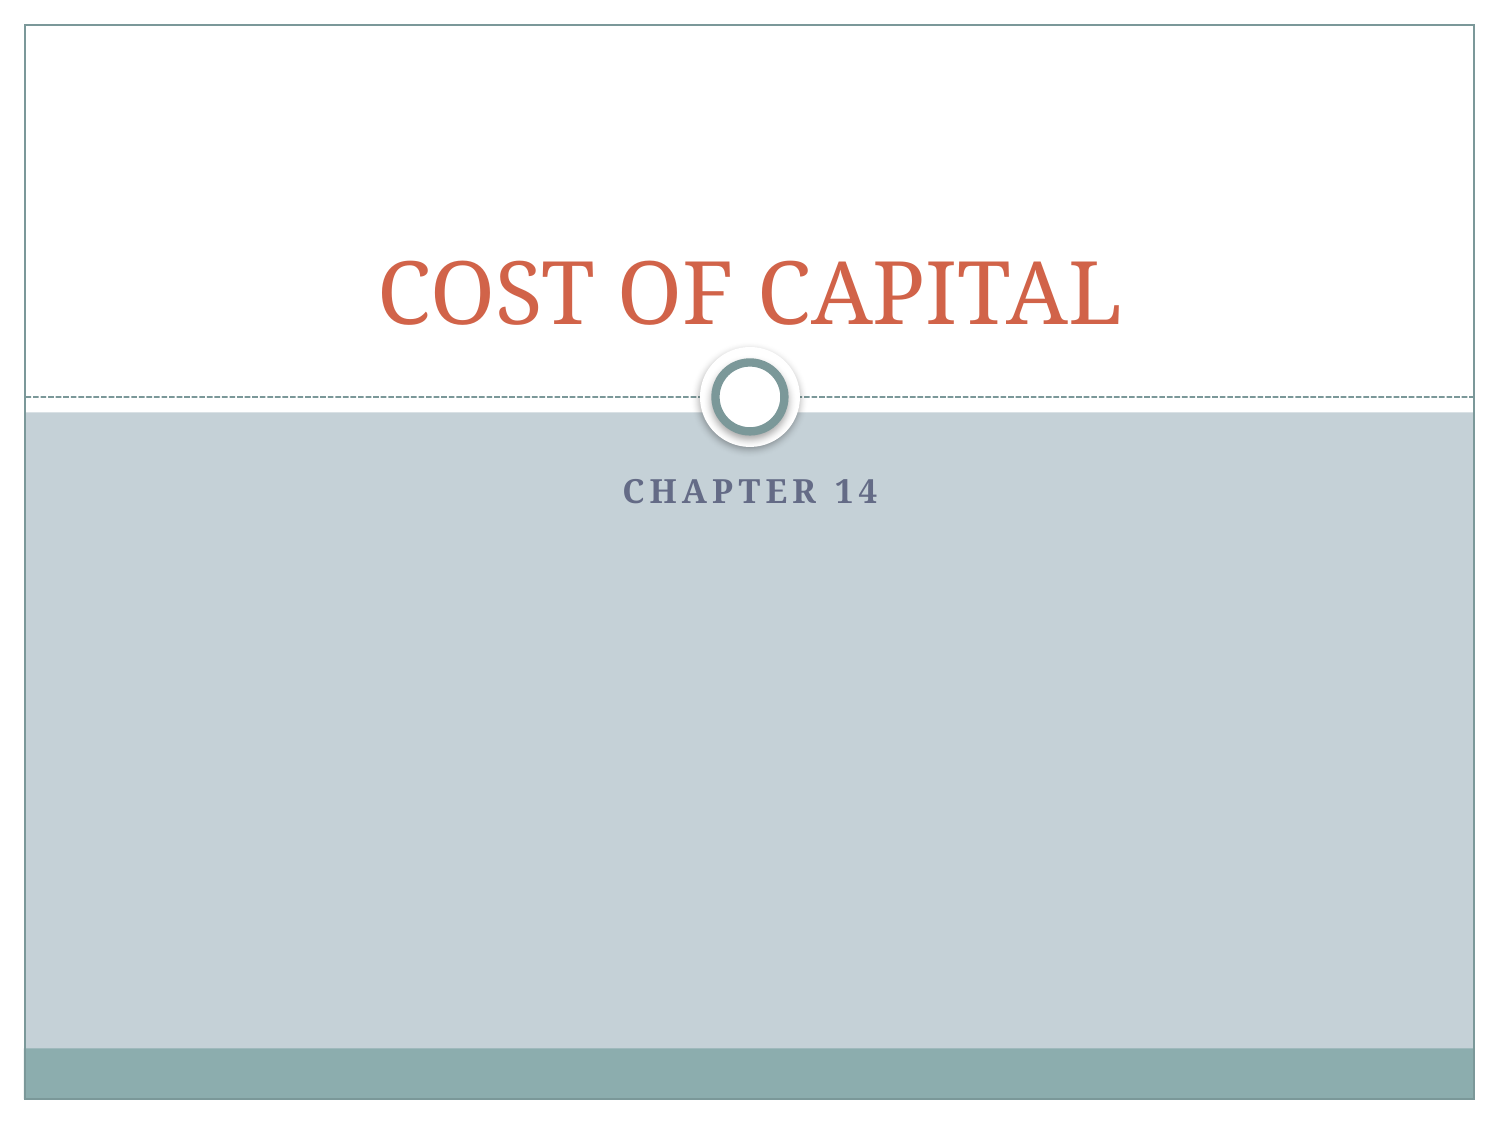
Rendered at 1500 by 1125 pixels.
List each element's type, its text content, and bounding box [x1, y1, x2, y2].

subtitle Chapter 14 [225, 462, 1275, 750]
title COST OF CAPITAL [112, 62, 1388, 350]
